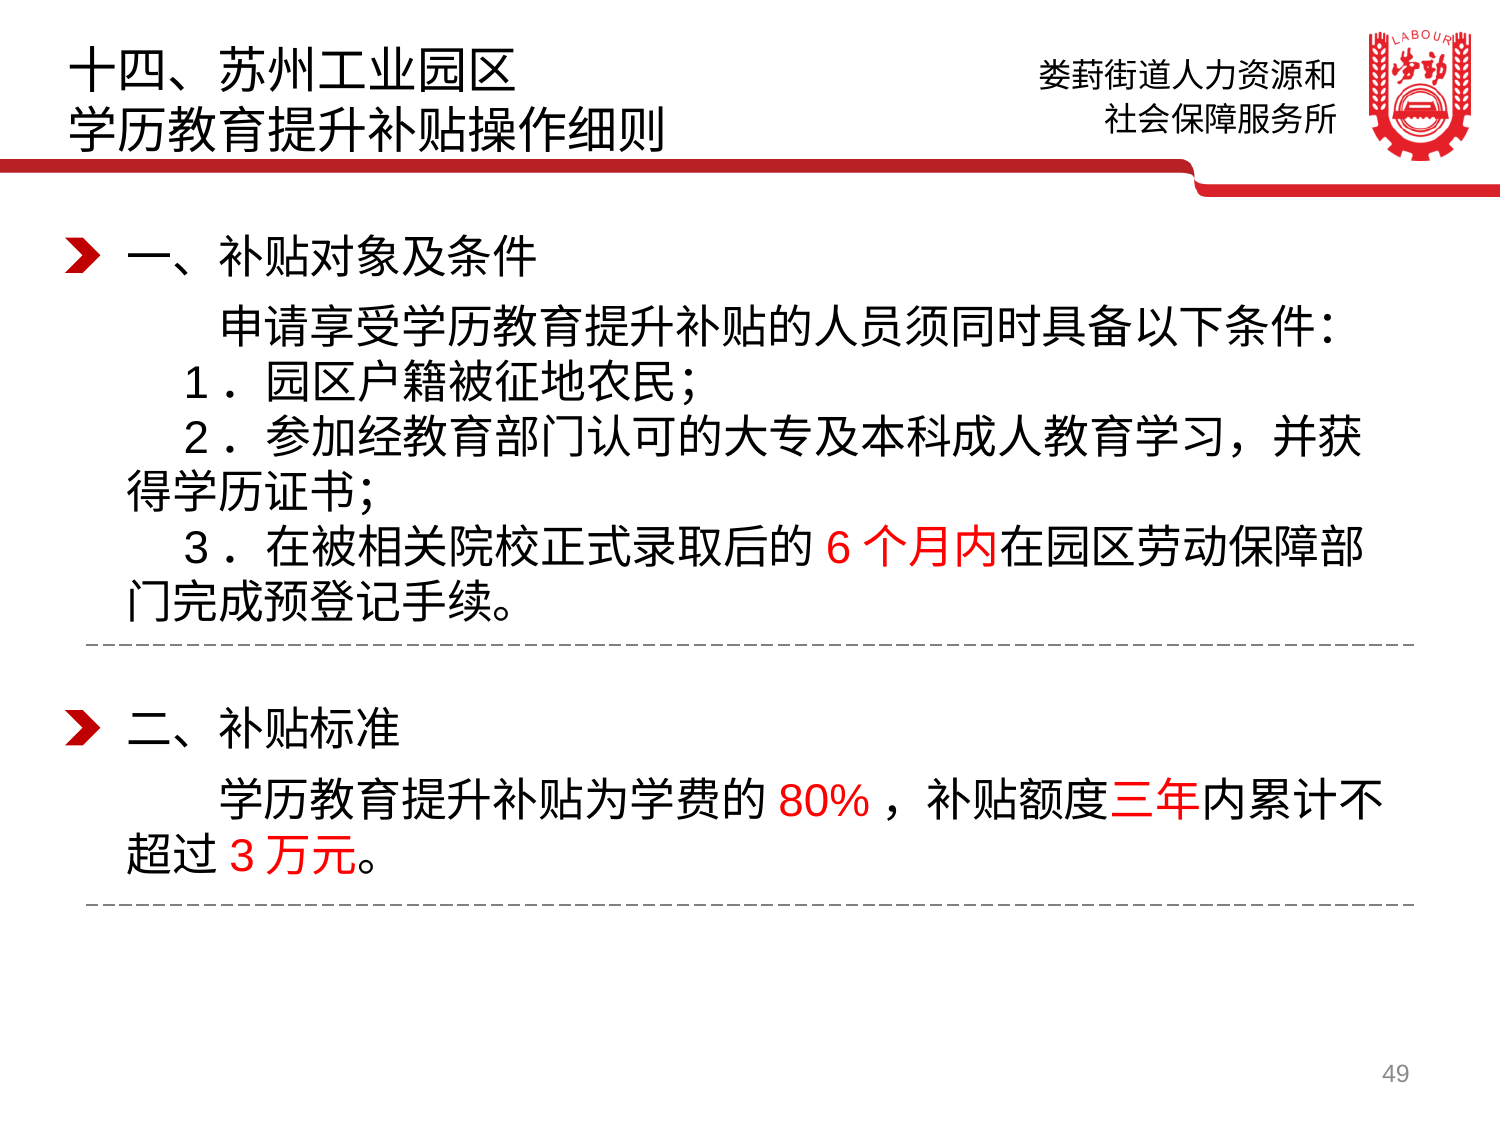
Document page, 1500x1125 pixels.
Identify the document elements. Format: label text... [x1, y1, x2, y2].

picture [0, 30, 1500, 197]
text_box 十四、苏州工业园区 学历教育提升补贴操作细则 [53, 30, 998, 166]
text_box [62, 707, 103, 748]
text_box [62, 235, 103, 276]
text_box 学历教育提升补贴为学费的80%，补贴额度三年内累计不超过3万元。 [112, 763, 1424, 888]
text_box 申请享受学历教育提升补贴的人员须同时具备以下条件： 1．园区户籍被征地农民； 2．参加经教育部门认可的大专及本科成人教育学习，并获得学历证书； 3．在被相关院校正式录取后的6个月内在园区劳动保障部门完成预登记手续。 [112, 290, 1424, 636]
slide_number 49 [1074, 1042, 1425, 1103]
text_box 二、补贴标准 [112, 692, 798, 763]
text_box 一、补贴对象及条件 [112, 219, 798, 290]
